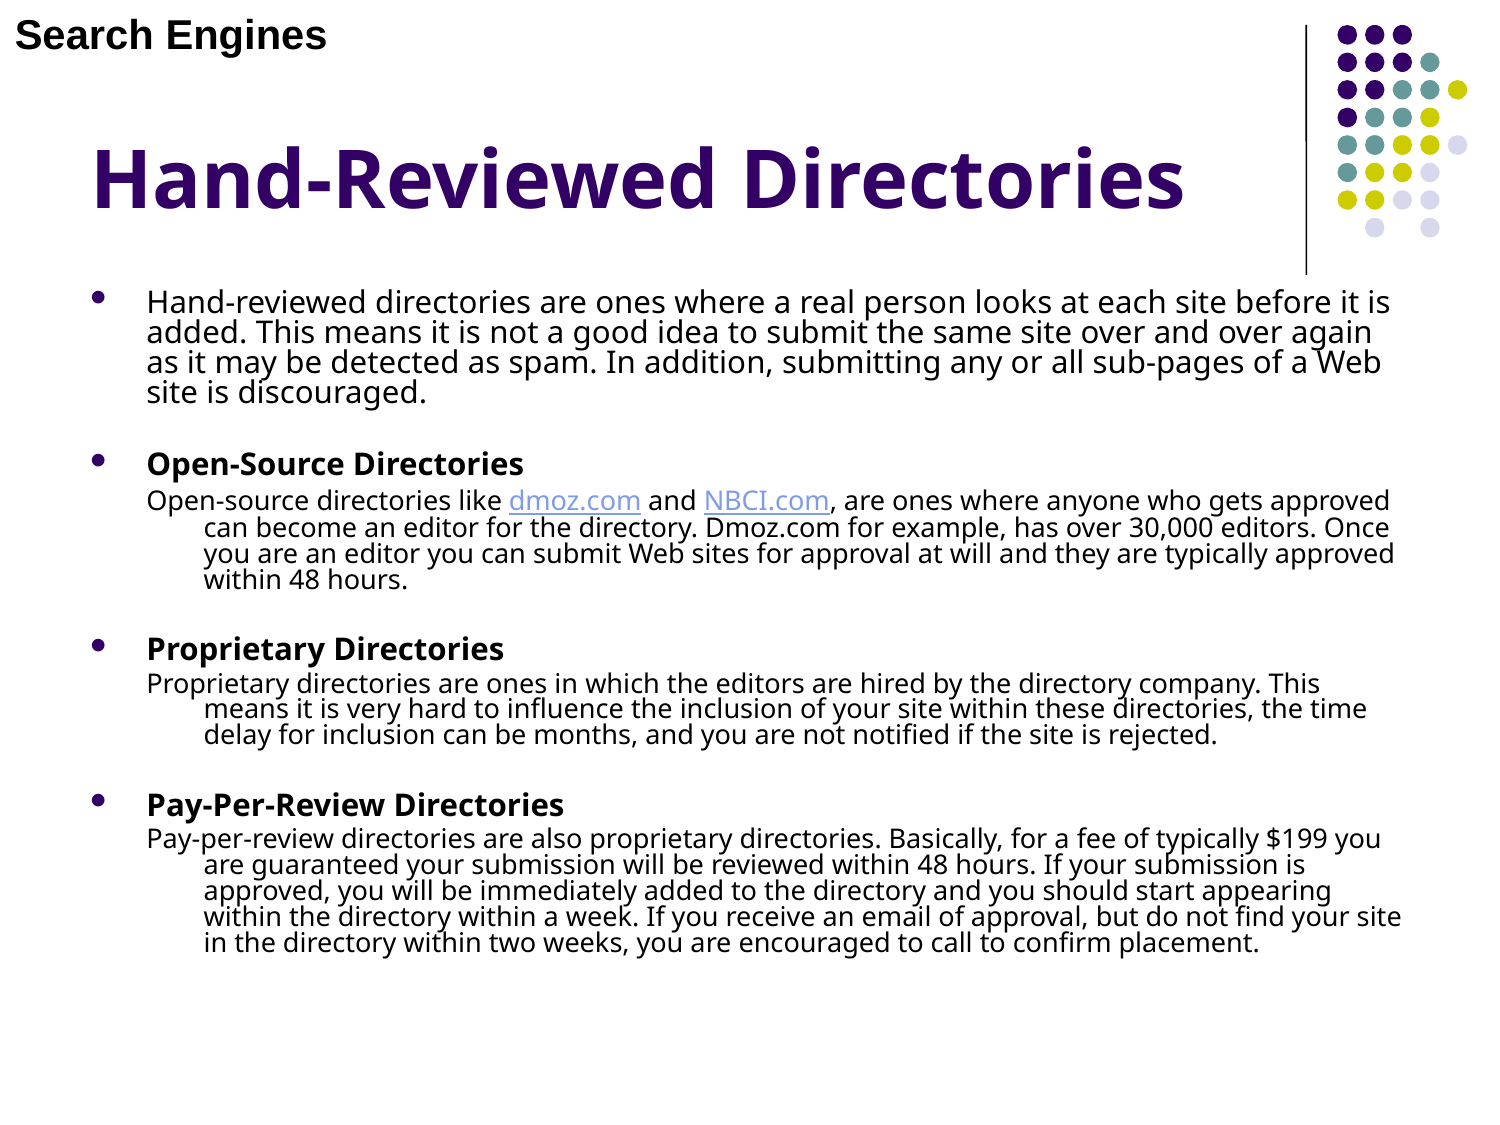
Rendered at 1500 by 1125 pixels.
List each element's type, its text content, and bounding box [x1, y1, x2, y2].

title Hand-Reviewed Directories [75, 20, 1313, 233]
list Hand-reviewed directories are ones where a real person looks at each site before it is added. This means it is not a good idea to submit the same site over and over again as it may be detected as spam. In addition, submitting any or all sub-pages of a Web site is discouraged. Open-Source Directories Open-source directories like dmoz.com and NBCI.com, are ones where anyone who gets approved can become an editor for the directory. Dmoz.com for example, has over 30,000 editors. Once you are an editor you can submit Web sites for approval at will and they are typically approved within 48 hours. Proprietary Directories Proprietary directories are ones in which the editors are hired by the directory company. This means it is very hard to influence the inclusion of your site within these directories, the time delay for inclusion can be months, and you are not notified if the site is rejected. Pay-Per-Review Directories Pay-per-review directories are also proprietary directories. Basically, for a fee of typically $199 you are guaranteed your submission will be reviewed within 48 hours. If your submission is approved, you will be immediately added to the directory and you should start appearing within the directory within a week. If you receive an email of approval, but do not find your site in the directory within two weeks, you are encouraged to call to confirm placement. [75, 282, 1425, 1006]
text_box Search Engines [0, 0, 355, 65]
